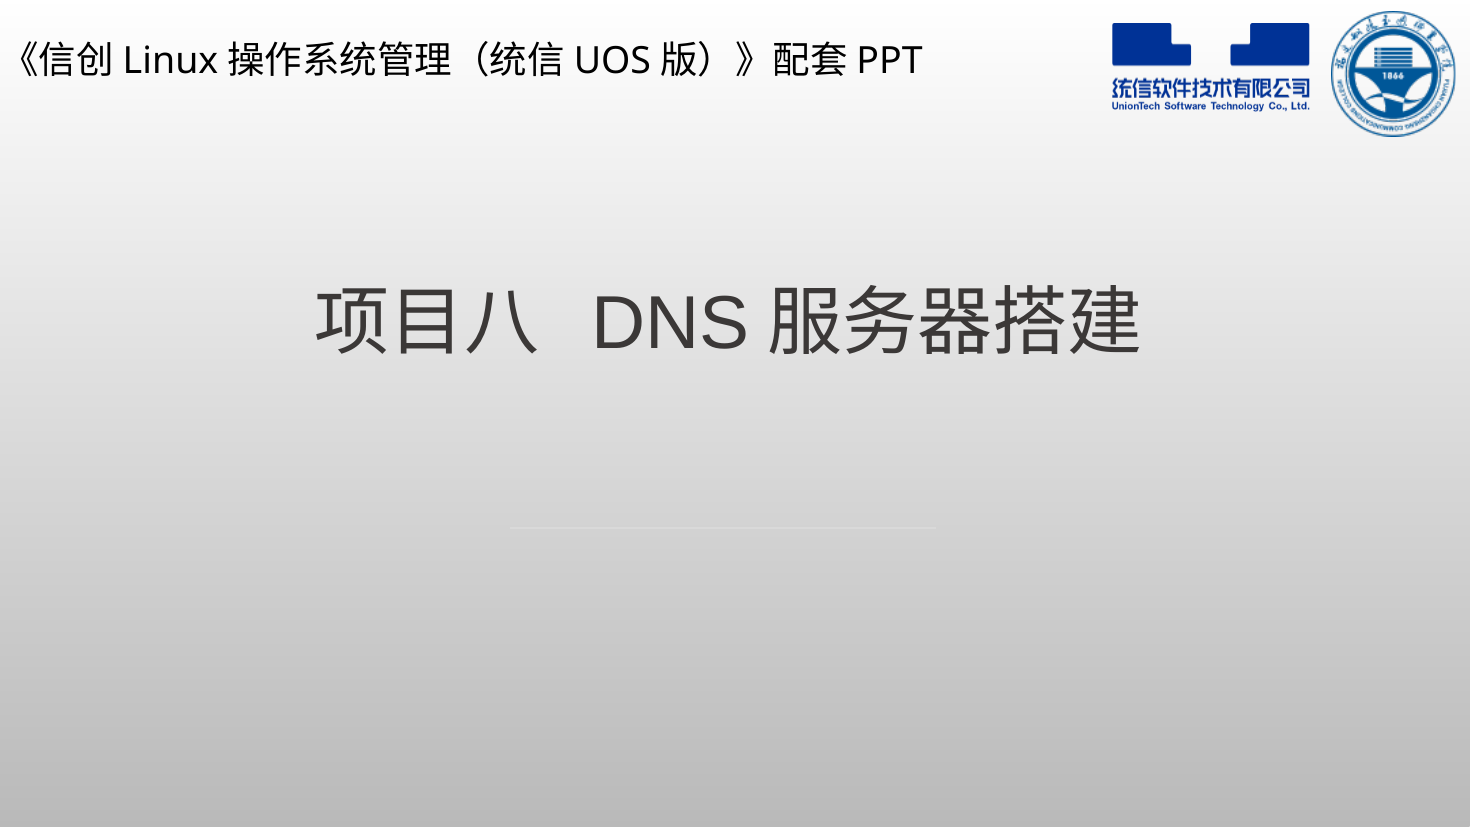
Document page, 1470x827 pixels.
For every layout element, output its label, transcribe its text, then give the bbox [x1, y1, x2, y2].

picture [1331, 11, 1456, 137]
text_box 项目八 DNS服务器搭建 [303, 268, 1409, 370]
picture [1112, 23, 1310, 112]
